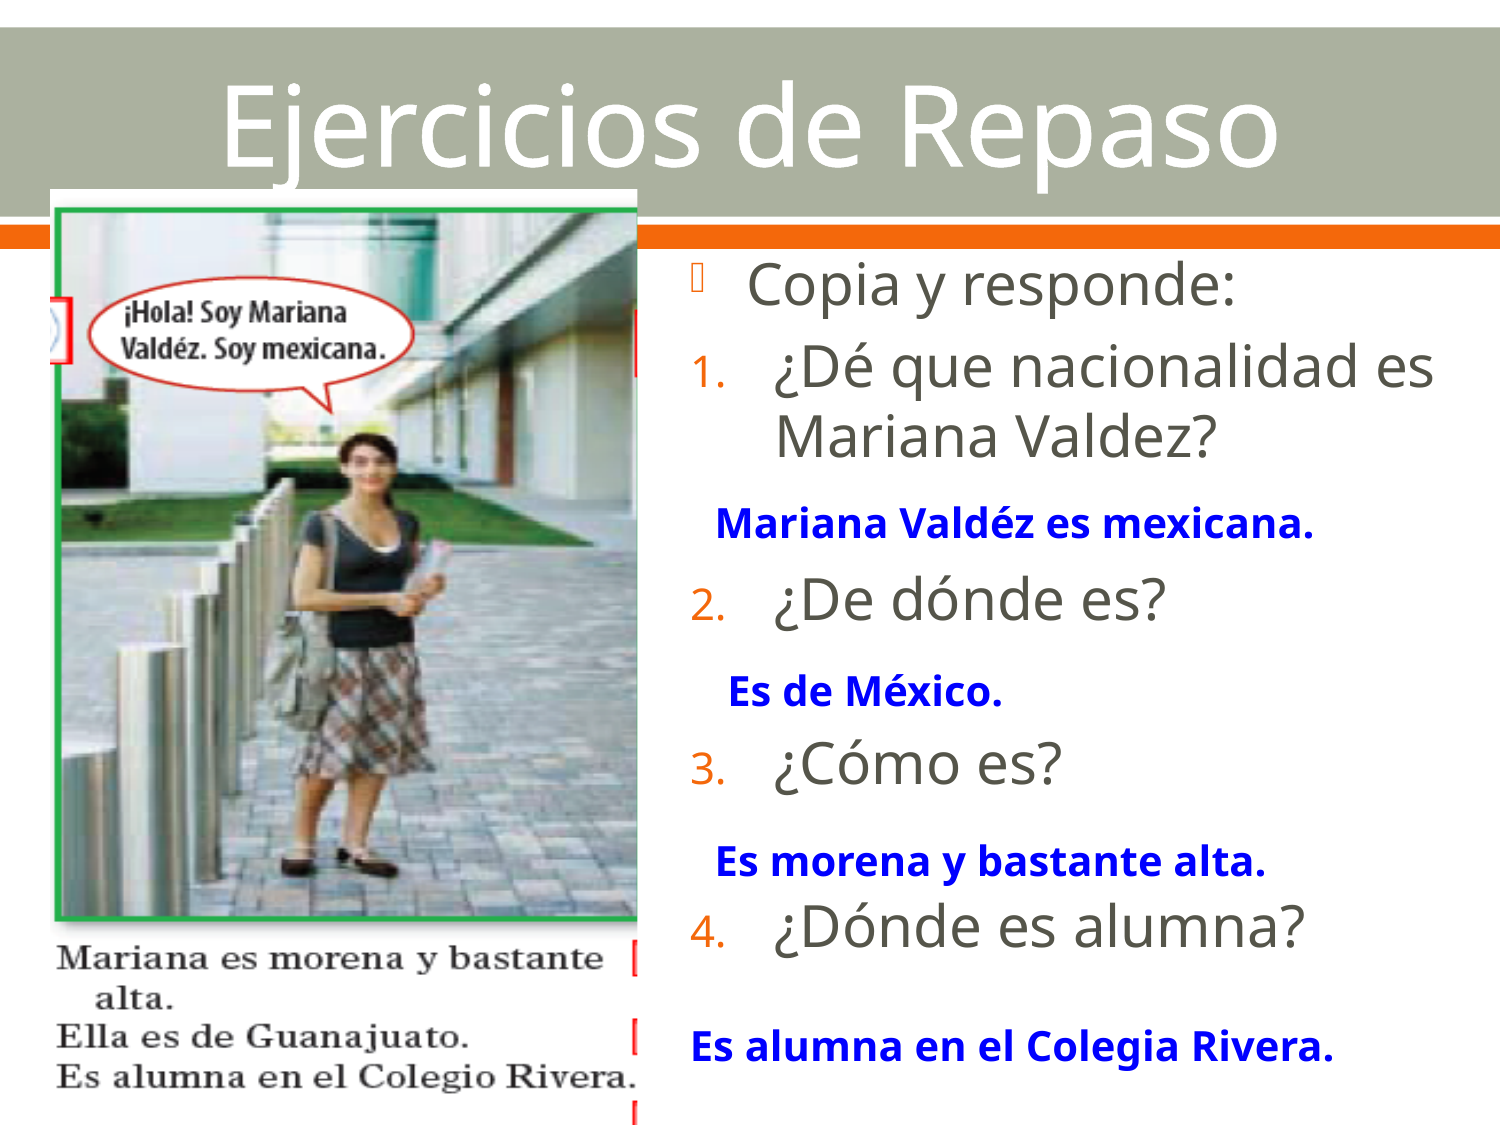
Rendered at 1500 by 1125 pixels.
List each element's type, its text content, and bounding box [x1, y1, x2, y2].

text_box Es de México. [712, 657, 1363, 723]
text_box Es alumna en el Colegia Rivera. [675, 1012, 1463, 1078]
picture [49, 188, 638, 1125]
title Ejercicios de Repaso [75, 29, 1425, 213]
text_box Mariana Valdéz es mexicana. [699, 489, 1463, 555]
list Copia y responde: ¿Dé que nacionalidad es Mariana Valdez? ¿De dónde es? ¿Cómo es? ¿Dónde es alumna? [675, 240, 1488, 1125]
text_box Es morena y bastante alta. [699, 826, 1463, 892]
